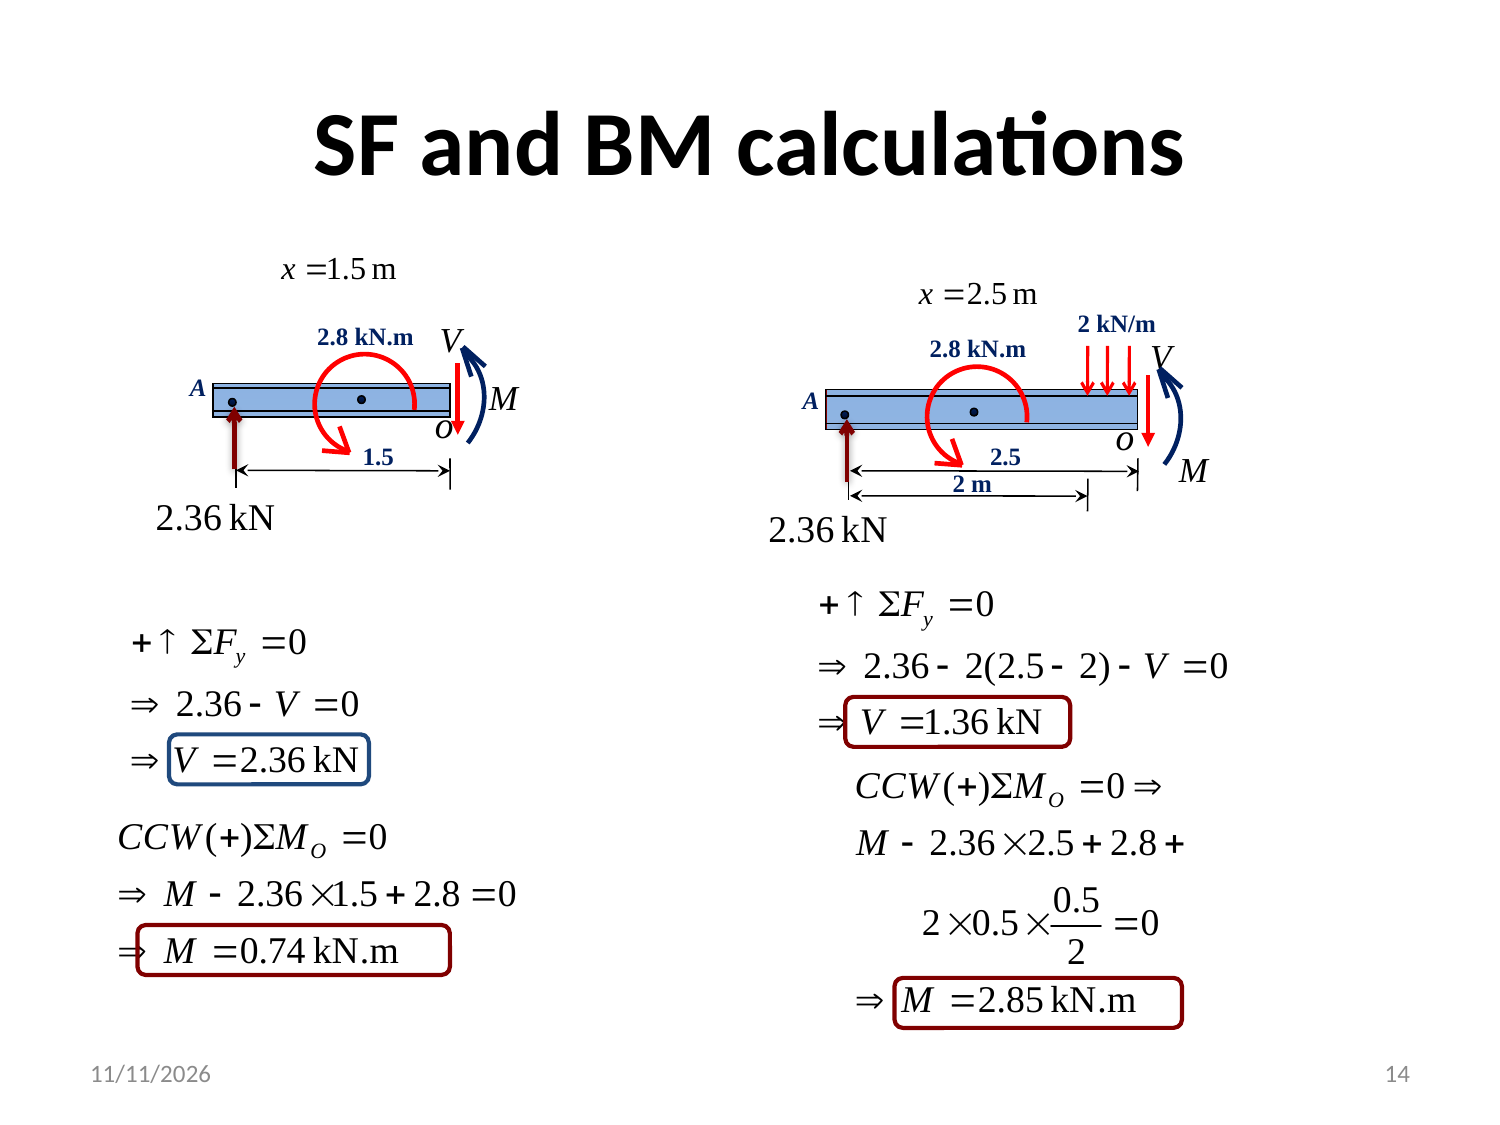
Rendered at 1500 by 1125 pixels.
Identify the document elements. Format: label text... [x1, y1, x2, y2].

slide_number 14 [1074, 1042, 1425, 1103]
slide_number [75, 1042, 425, 1103]
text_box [112, 812, 522, 973]
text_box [812, 574, 1235, 745]
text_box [149, 312, 530, 541]
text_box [124, 612, 377, 782]
title SF and BM calculations [75, 45, 1425, 233]
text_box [274, 249, 402, 288]
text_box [762, 299, 1220, 553]
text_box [849, 762, 1194, 1021]
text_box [912, 274, 1045, 298]
